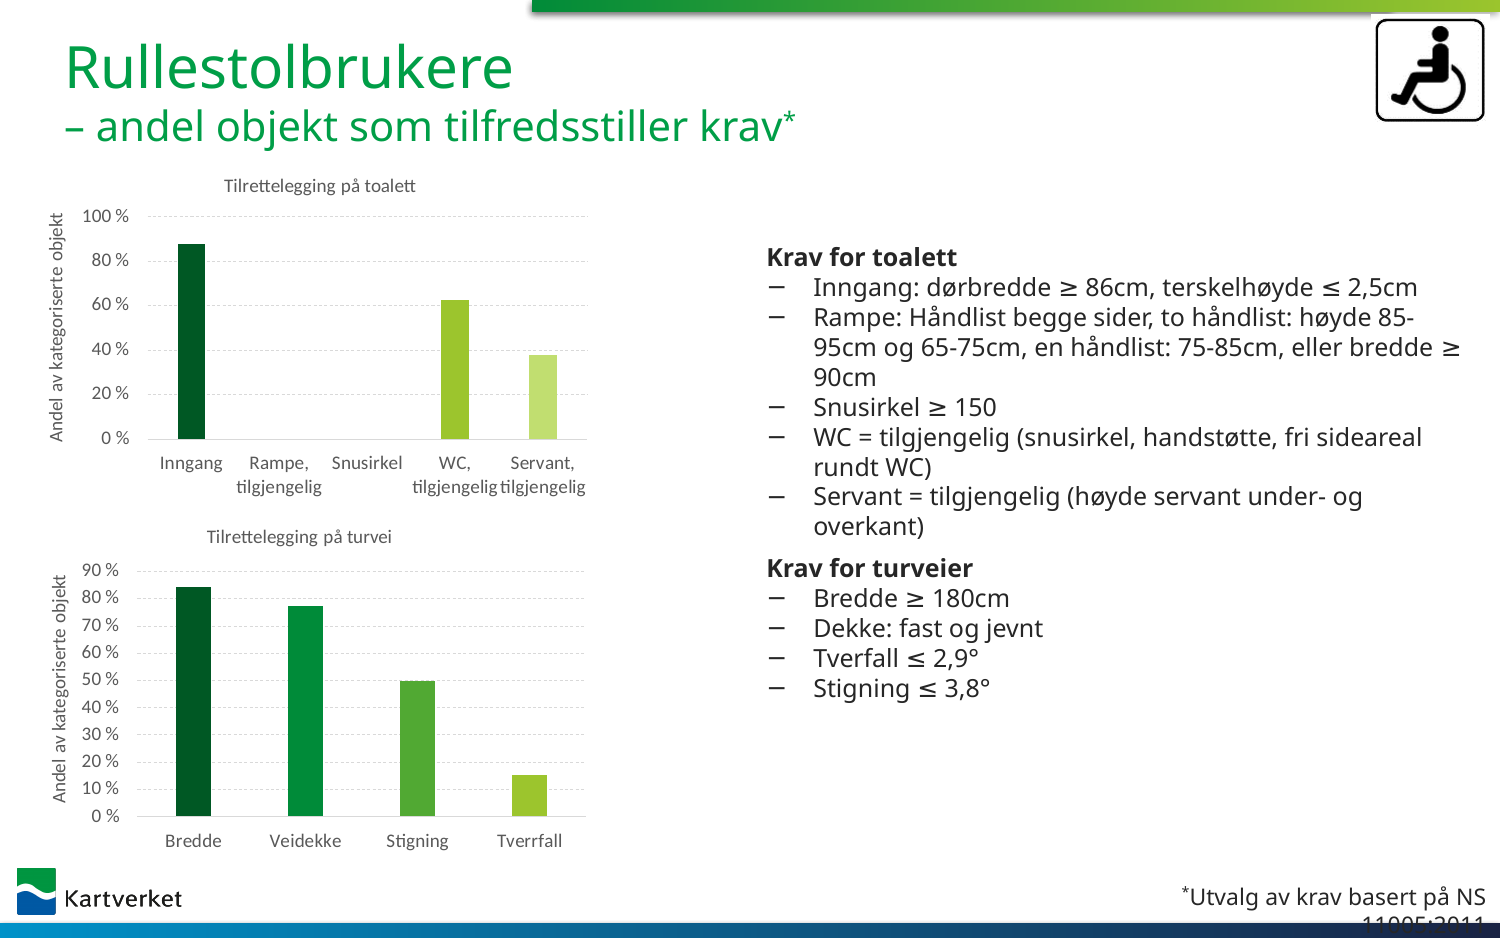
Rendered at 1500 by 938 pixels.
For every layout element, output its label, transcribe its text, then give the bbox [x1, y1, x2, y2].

picture [41, 520, 597, 859]
picture [41, 166, 598, 505]
text_box Rullestolbrukere – andel objekt som tilfredsstiller krav* [49, 14, 1431, 158]
text_box Krav for toalett Inngang: dørbredde ≥ 86cm, terskelhøyde ≤ 2,5cm Rampe: Håndlist begge sider, to håndlist: høyde 85-95cm og 65-75cm, en håndlist: 75-85cm, eller bredde ≥ 90cm Snusirkel ≥ 150 WC = tilgjengelig (snusirkel, handstøtte, fri sideareal rundt WC) Servant = tilgjengelig (høyde servant under- og overkant) [751, 234, 1483, 545]
text_box Krav for turveier Bredde ≥ 180cm Dekke: fast og jevnt Tverfall ≤ 2,9° Stigning ≤ 3,8° [751, 545, 1483, 710]
text_box *Utvalg av krav basert på NS 11005:2011 [1068, 873, 1500, 938]
picture [1371, 13, 1491, 127]
